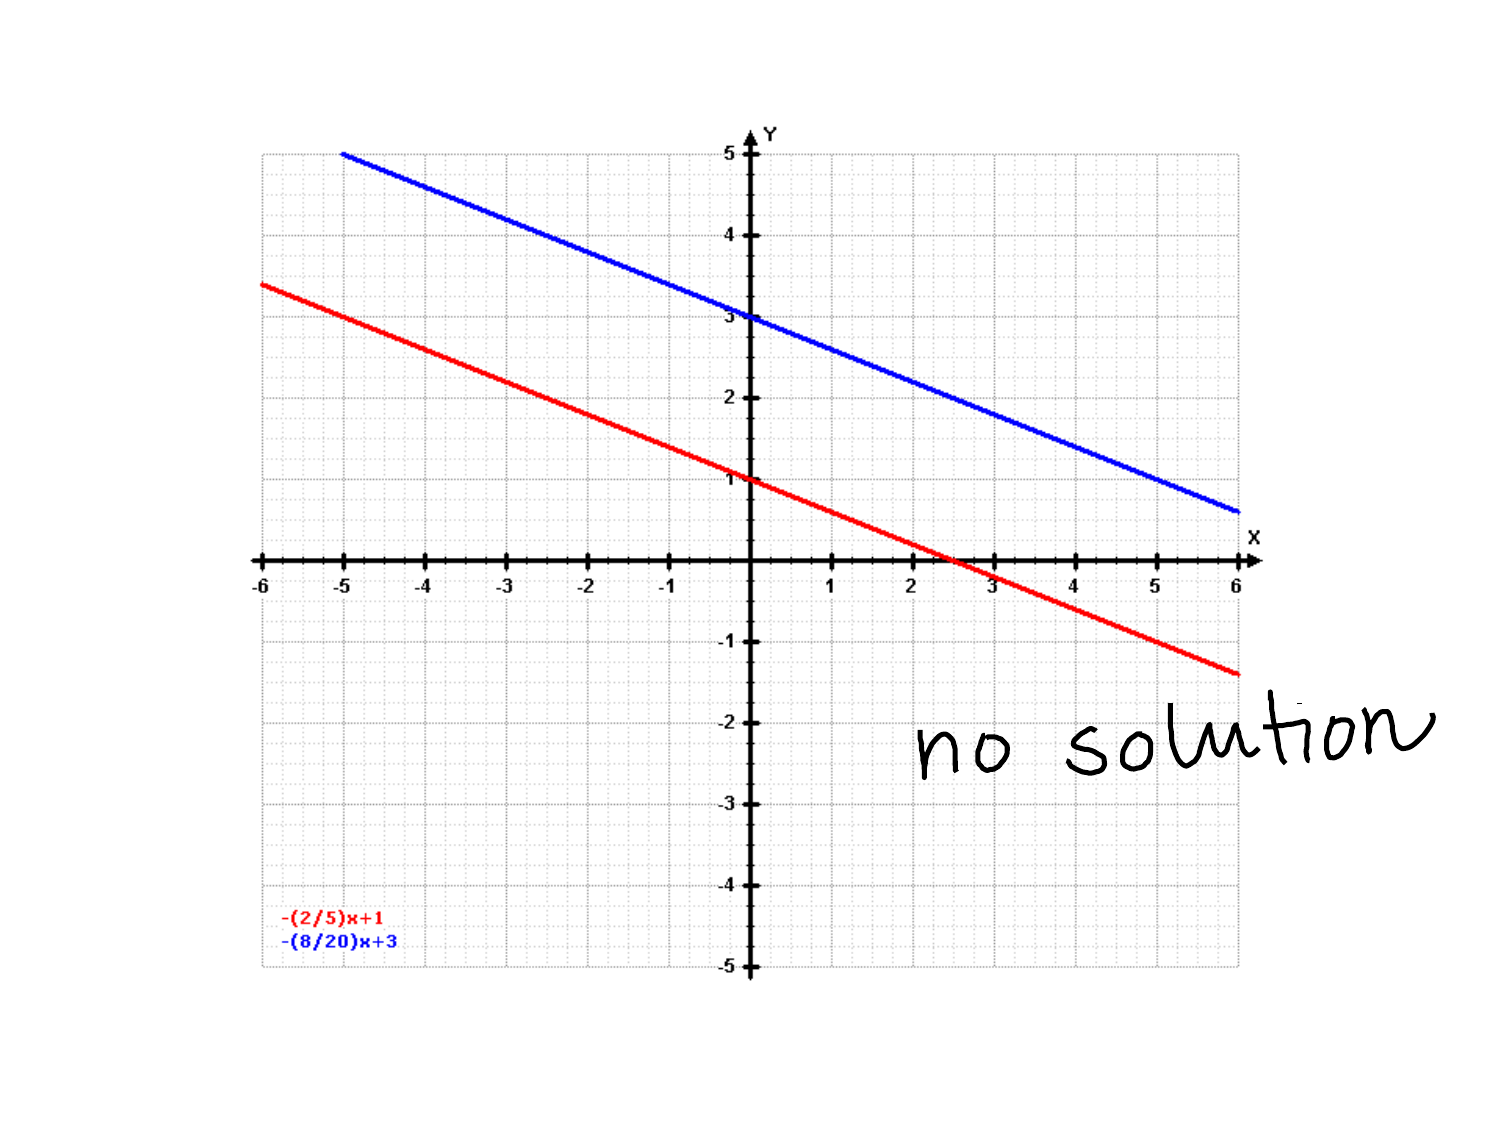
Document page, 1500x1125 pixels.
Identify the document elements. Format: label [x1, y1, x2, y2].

text_box [919, 691, 1434, 778]
picture [226, 120, 1274, 1005]
